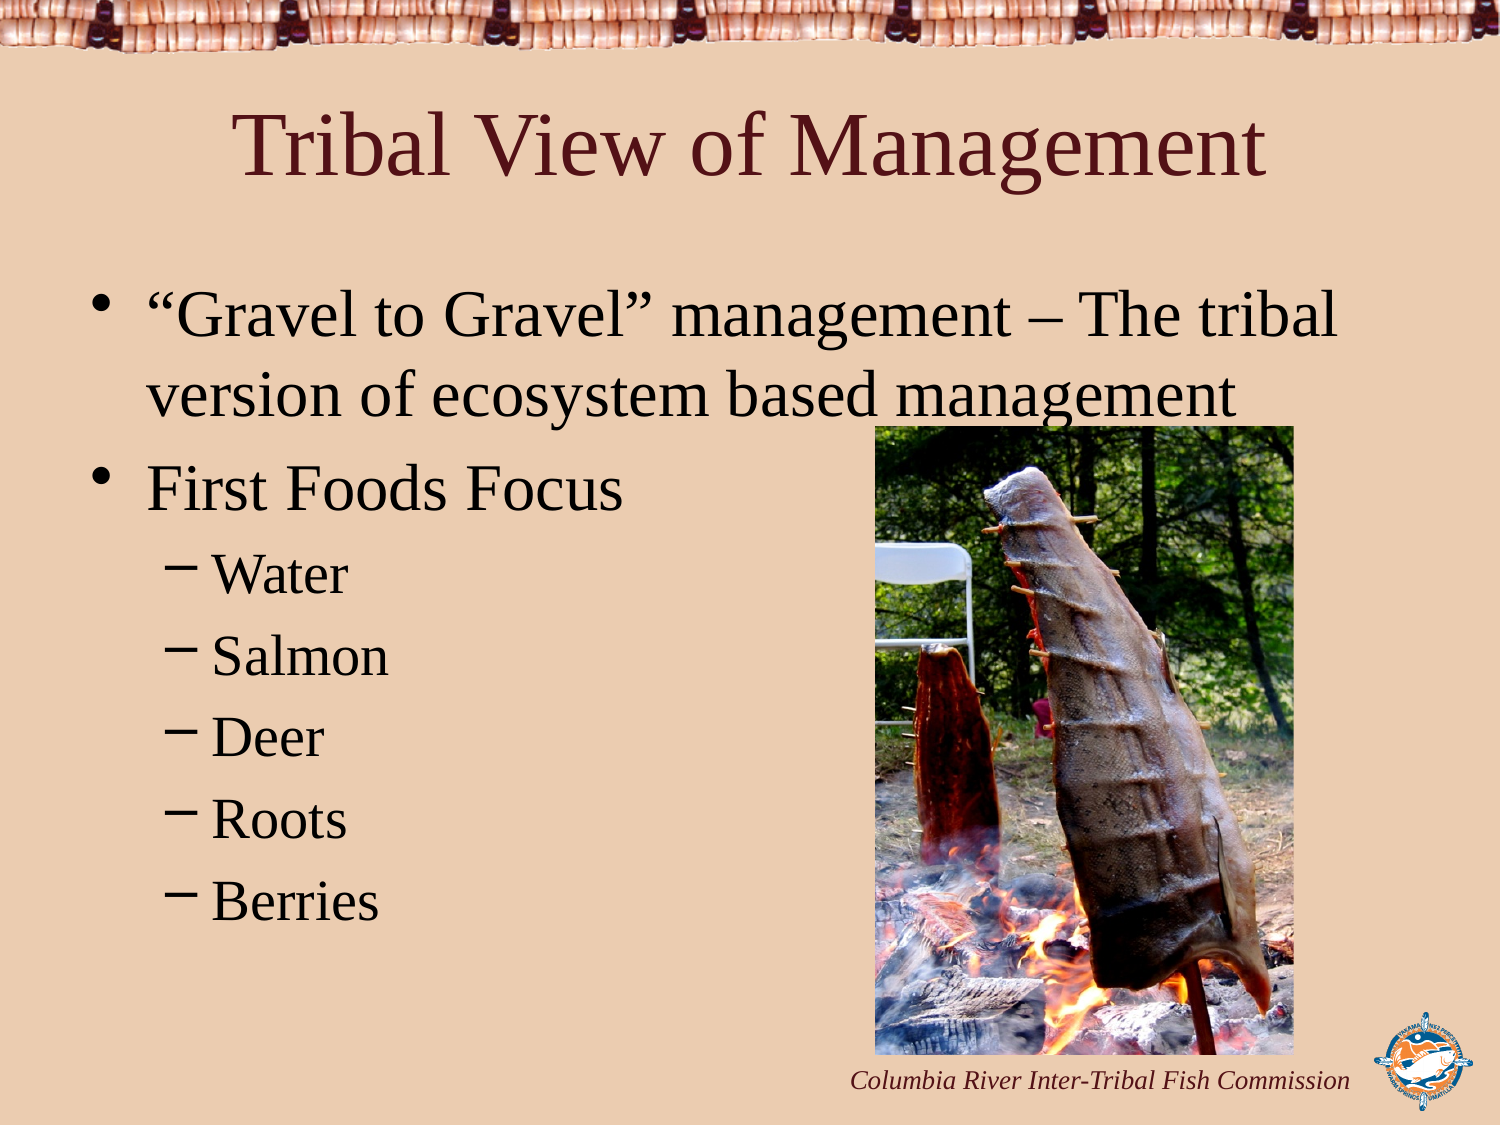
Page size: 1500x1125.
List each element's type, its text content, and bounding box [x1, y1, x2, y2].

list “Gravel to Gravel” management – The tribal version of ecosystem based management First Foods Focus Water Salmon Deer Roots Berries [75, 262, 1425, 1005]
picture [0, 0, 1500, 54]
picture [874, 425, 1294, 1055]
picture [1374, 1012, 1473, 1111]
title Tribal View of Management [75, 45, 1425, 233]
